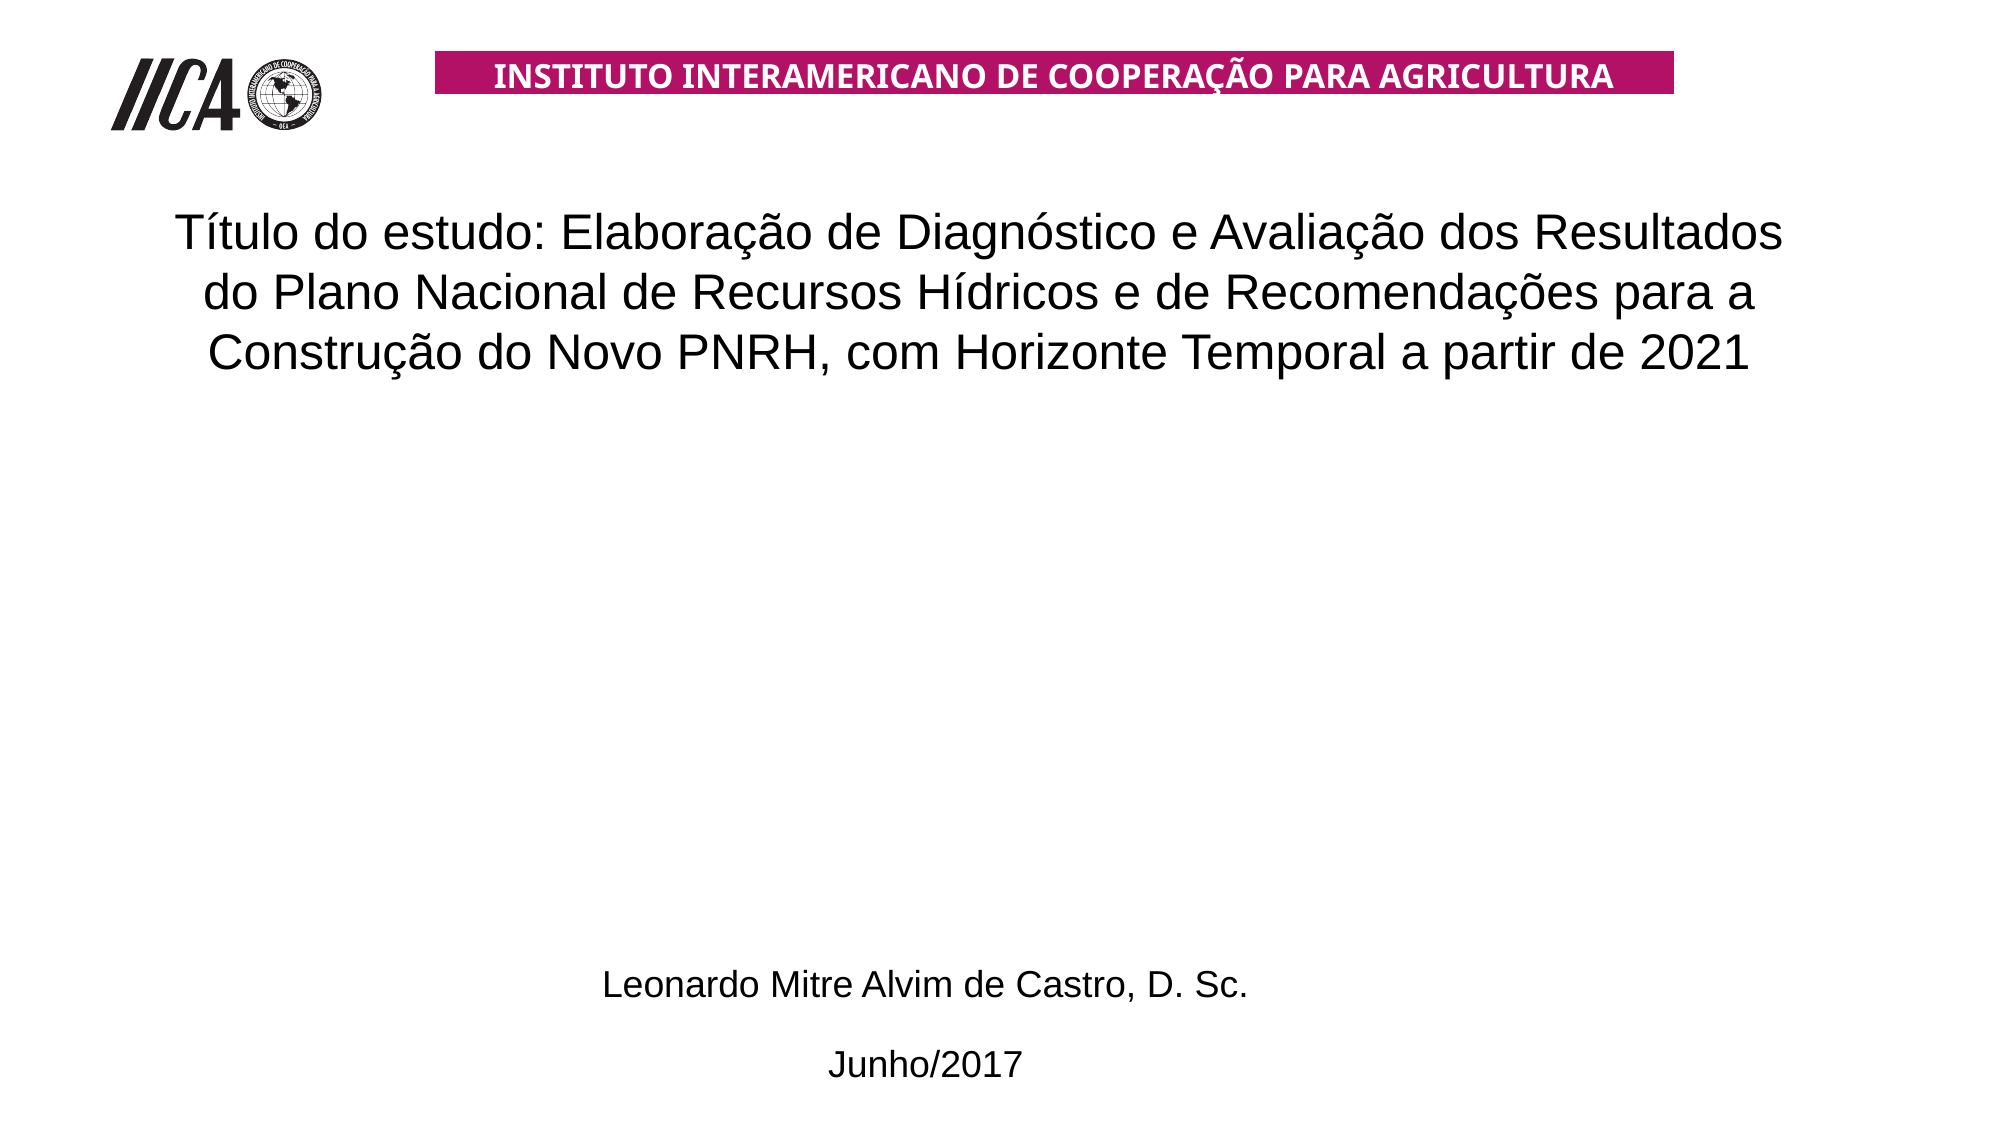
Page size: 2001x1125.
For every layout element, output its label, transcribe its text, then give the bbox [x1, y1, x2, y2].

text_box Título do estudo: Elaboração de Diagnóstico e Avaliação dos Resultados do Plano Nacional de Recursos Hídricos e de Recomendações para a Construção do Novo PNRH, com Horizonte Temporal a partir de 2021 [135, 192, 1824, 387]
picture [103, 50, 329, 141]
table_header INSTITUTO INTERAMERICANO DE COOPERAÇÃO PARA AGRICULTURA [435, 51, 1674, 94]
text_box Leonardo Mitre Alvim de Castro, D. Sc. [587, 952, 1265, 1012]
text_box Junho/2017 [813, 1032, 1039, 1093]
